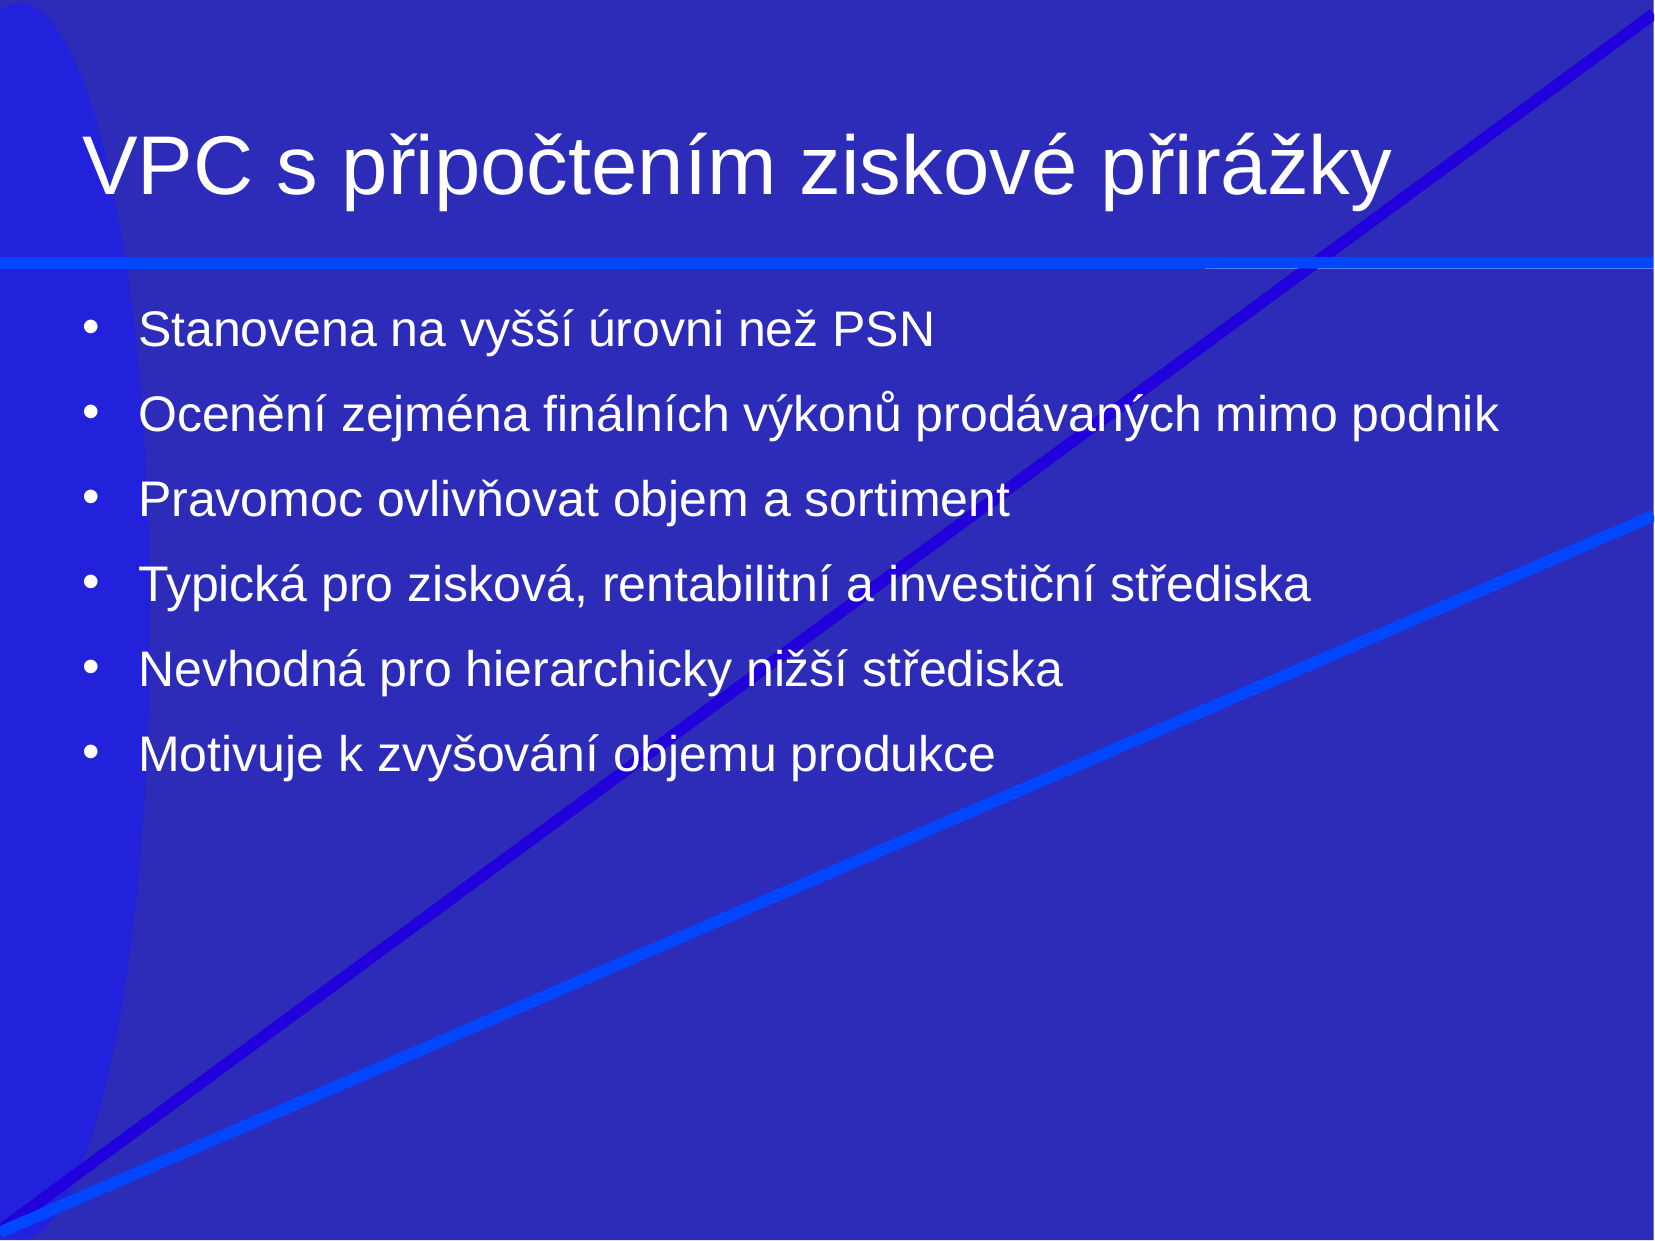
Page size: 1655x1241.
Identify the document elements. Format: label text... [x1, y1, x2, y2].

text_box Stanovena na vyšší úrovni než PSN Ocenění zejména finálních výkonů prodávaných mimo podnik Pravomoc ovlivňovat objem a sortiment Typická pro zisková, rentabilitní a investiční střediska Nevhodná pro hierarchicky nižší střediska Motivuje k zvyšování objemu produkce [80, 296, 1503, 782]
title VPC s připočtením ziskové přirážky [80, 67, 1574, 319]
